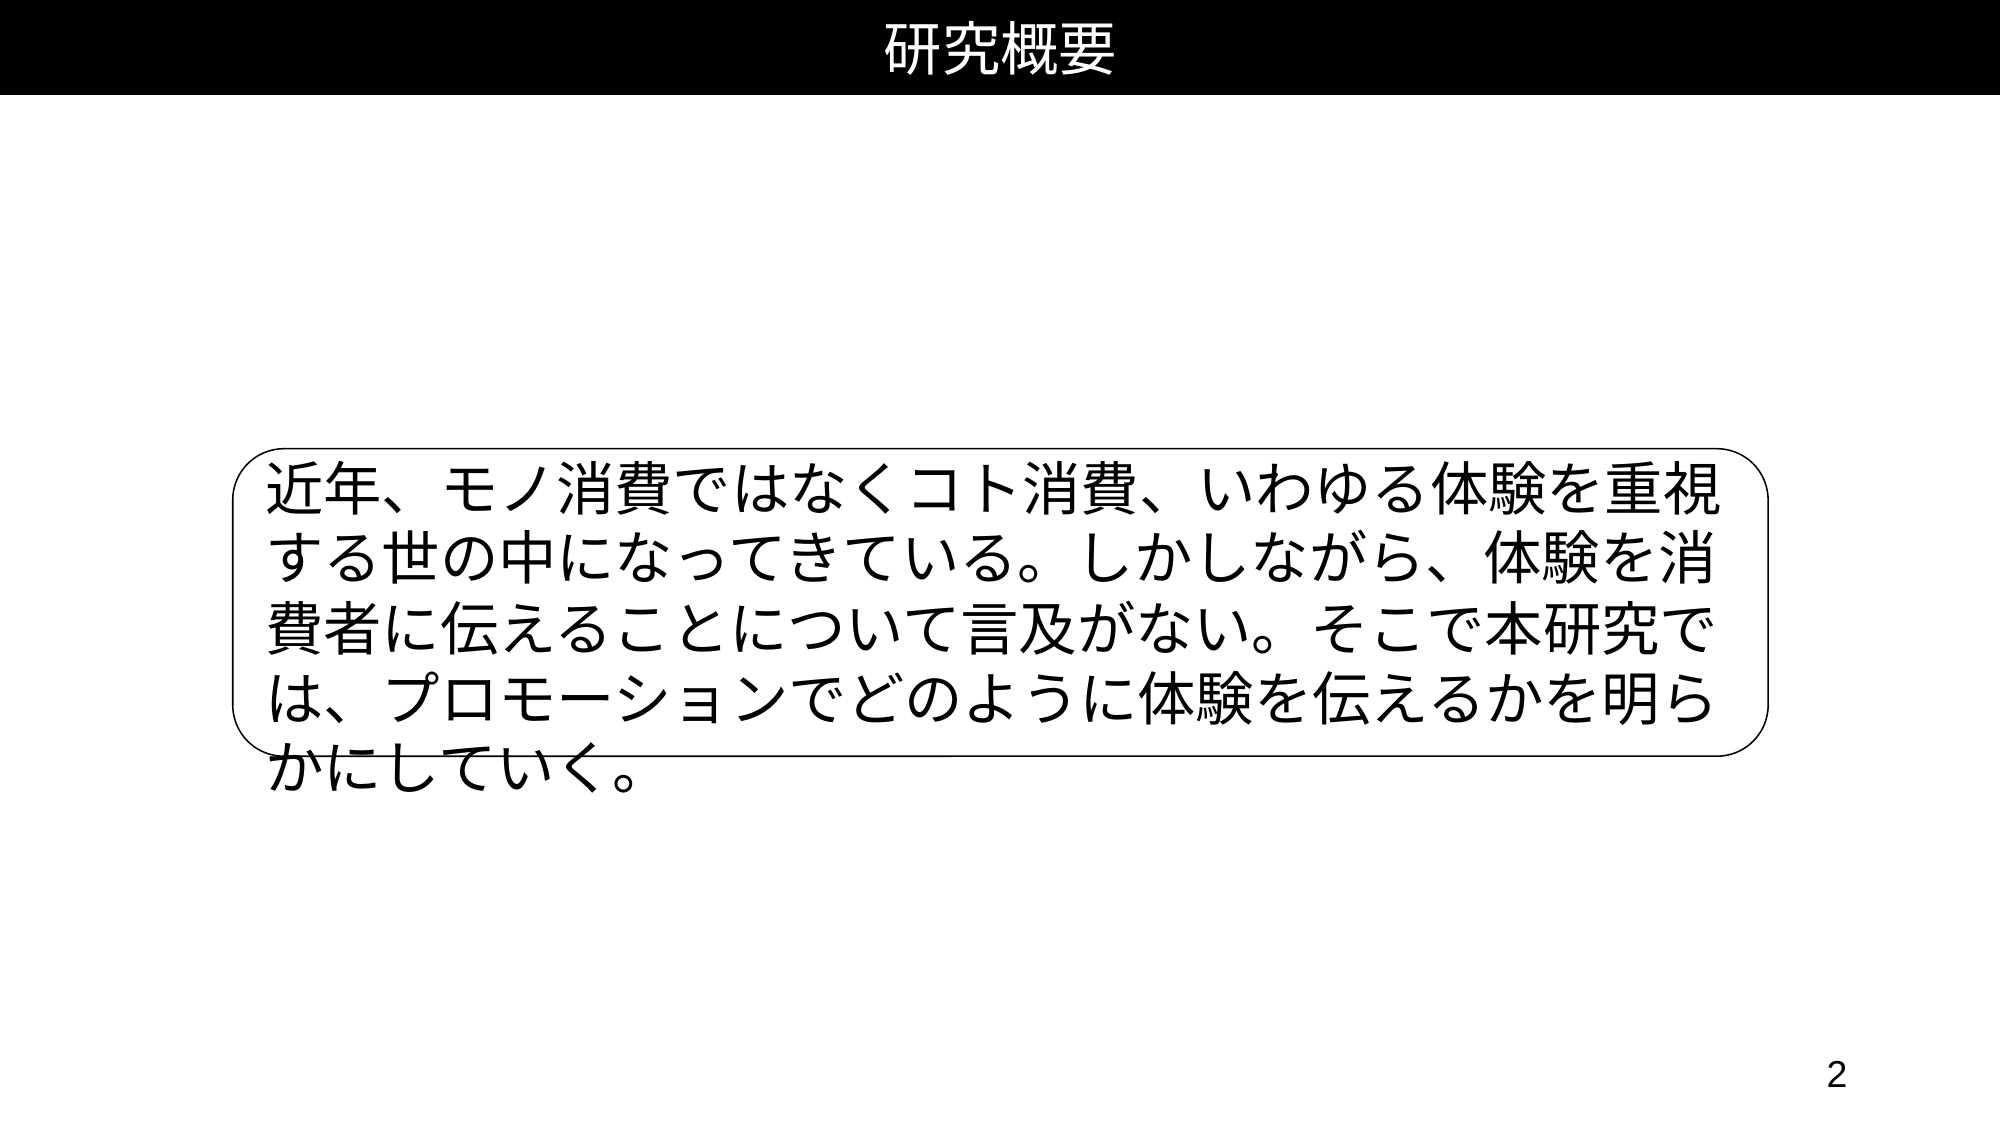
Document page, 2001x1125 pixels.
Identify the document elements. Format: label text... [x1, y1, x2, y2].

text_box [232, 448, 1769, 757]
text_box 近年、モノ消費ではなくコト消費、いわゆる体験を重視する世の中になってきている。しかしながら、体験を消費者に伝えることについて言及がない。そこで本研究では、プロモーションでどのように体験を伝えるかを明らかにしていく。 [250, 444, 1751, 460]
text_box 研究概要 [0, 0, 2000, 95]
text_box 近年、モノ消費ではなくコト消費、いわゆる体験を重視する世の中になってきている。しかしながら、体験を消費者に伝えることについて言及がない。そこで本研究では、プロモーションでどのように体験を伝えるかを明らかにしていく。 [250, 745, 1751, 809]
slide_number 2 [1412, 1042, 1863, 1103]
